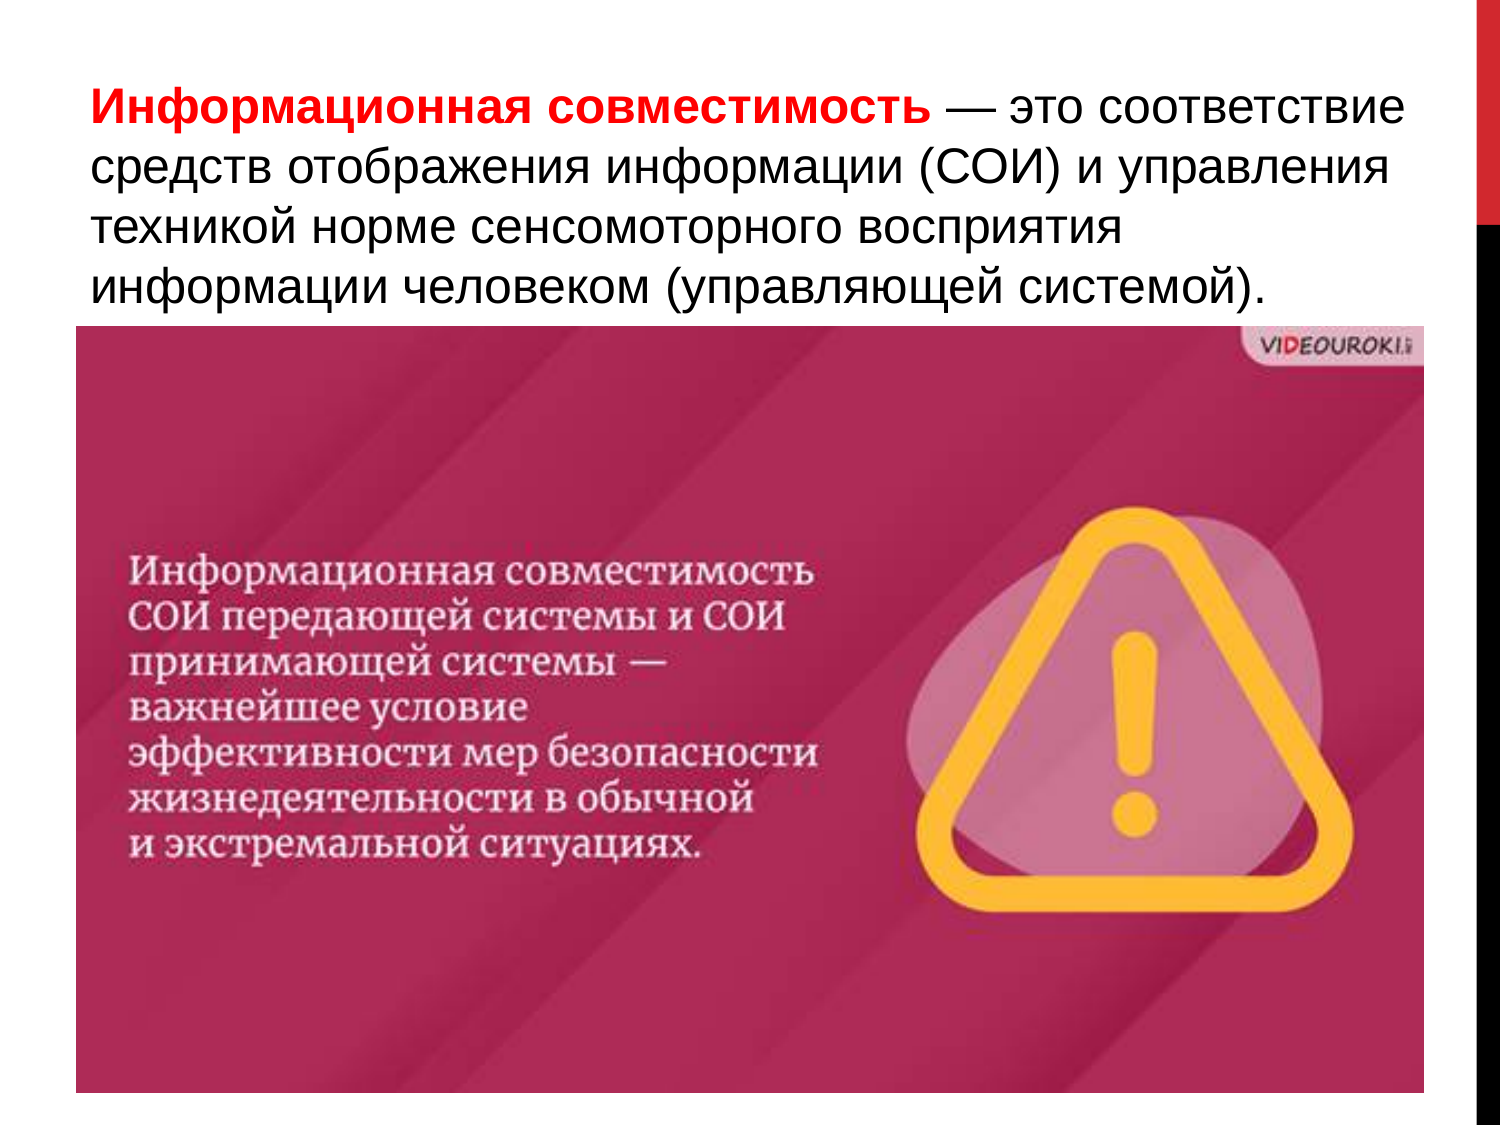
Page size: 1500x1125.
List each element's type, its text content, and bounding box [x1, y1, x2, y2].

picture [76, 325, 1425, 1094]
list Информационная совместимость — это соответствие средств отображения информации (СОИ) и управления техникой норме сенсомоторного восприятия информации человеком (управляющей системой). [75, 66, 1424, 325]
